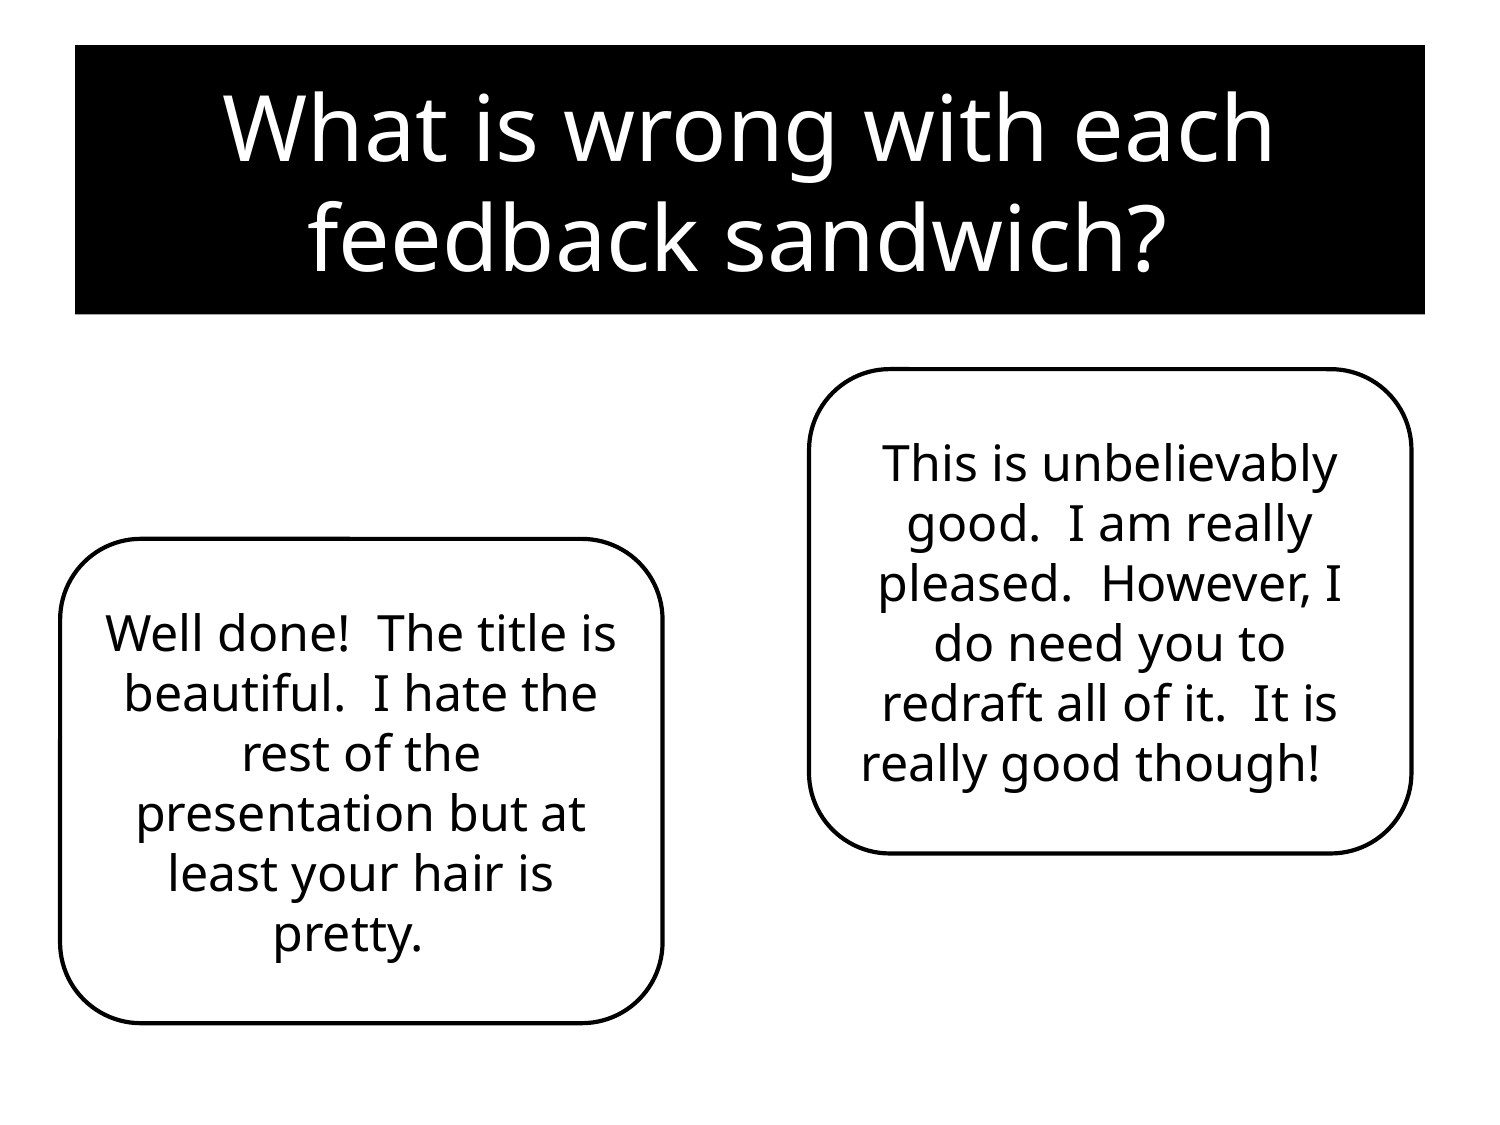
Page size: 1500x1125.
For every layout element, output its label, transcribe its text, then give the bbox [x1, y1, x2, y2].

title What is wrong with each feedback sandwich? [75, 45, 1425, 315]
text_box Well done! The title is beautiful. I hate the rest of the presentation but at least your hair is pretty. [57, 536, 665, 1026]
text_box This is unbelievably good. I am really pleased. However, I do need you to redraft all of it. It is really good though! [806, 366, 1414, 856]
